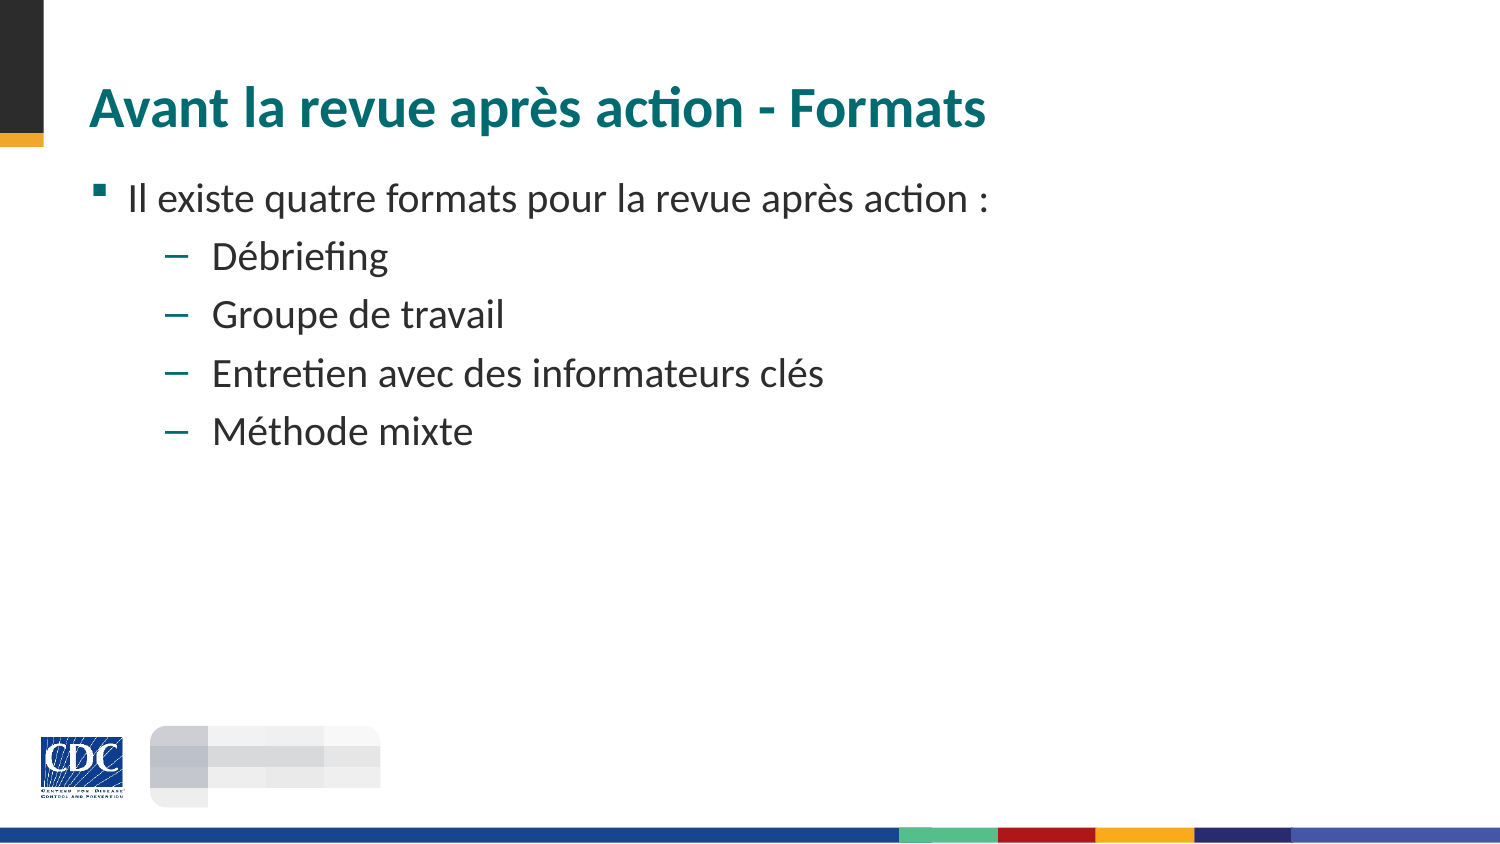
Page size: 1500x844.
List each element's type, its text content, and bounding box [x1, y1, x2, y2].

list Il existe quatre formats pour la revue après action : Débriefing Groupe de travail Entretien avec des informateurs clés Méthode mixte [75, 162, 1414, 711]
picture [41, 737, 125, 798]
title Avant la revue après action - Formats [75, 33, 1425, 147]
